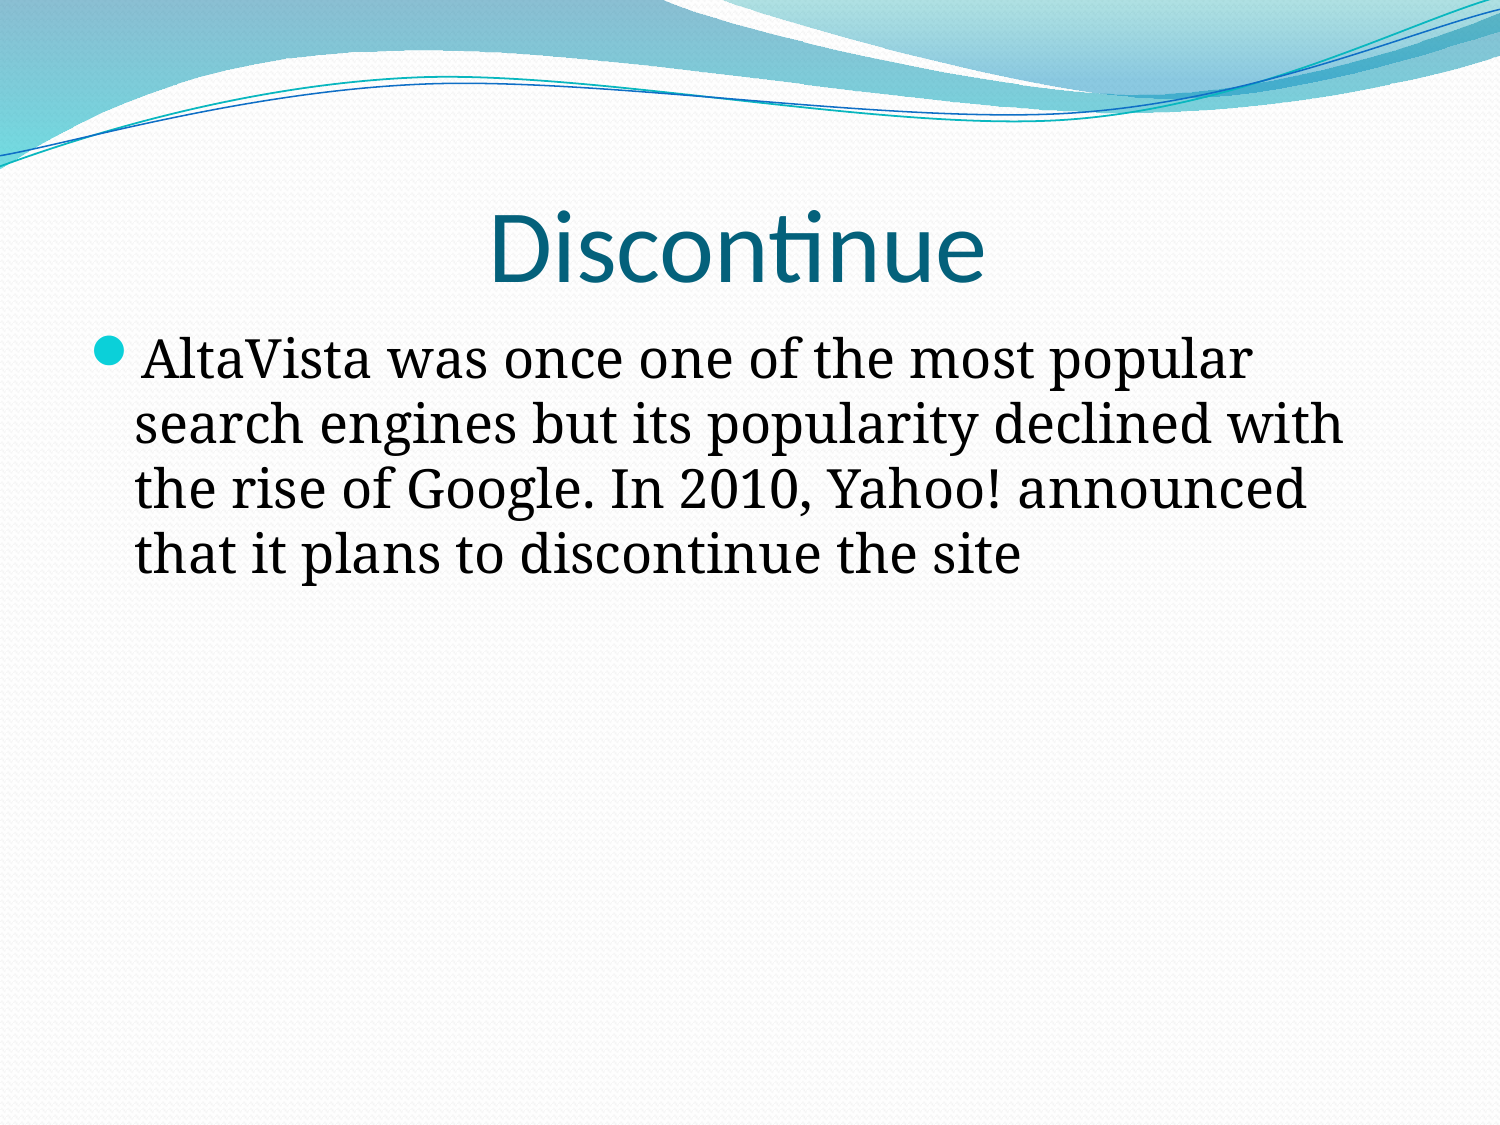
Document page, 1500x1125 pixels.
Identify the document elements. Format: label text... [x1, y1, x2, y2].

list AltaVista was once one of the most popular search engines but its popularity declined with the rise of Google. In 2010, Yahoo! announced that it plans to discontinue the site [75, 317, 1425, 1038]
title Discontinue [75, 115, 1425, 303]
